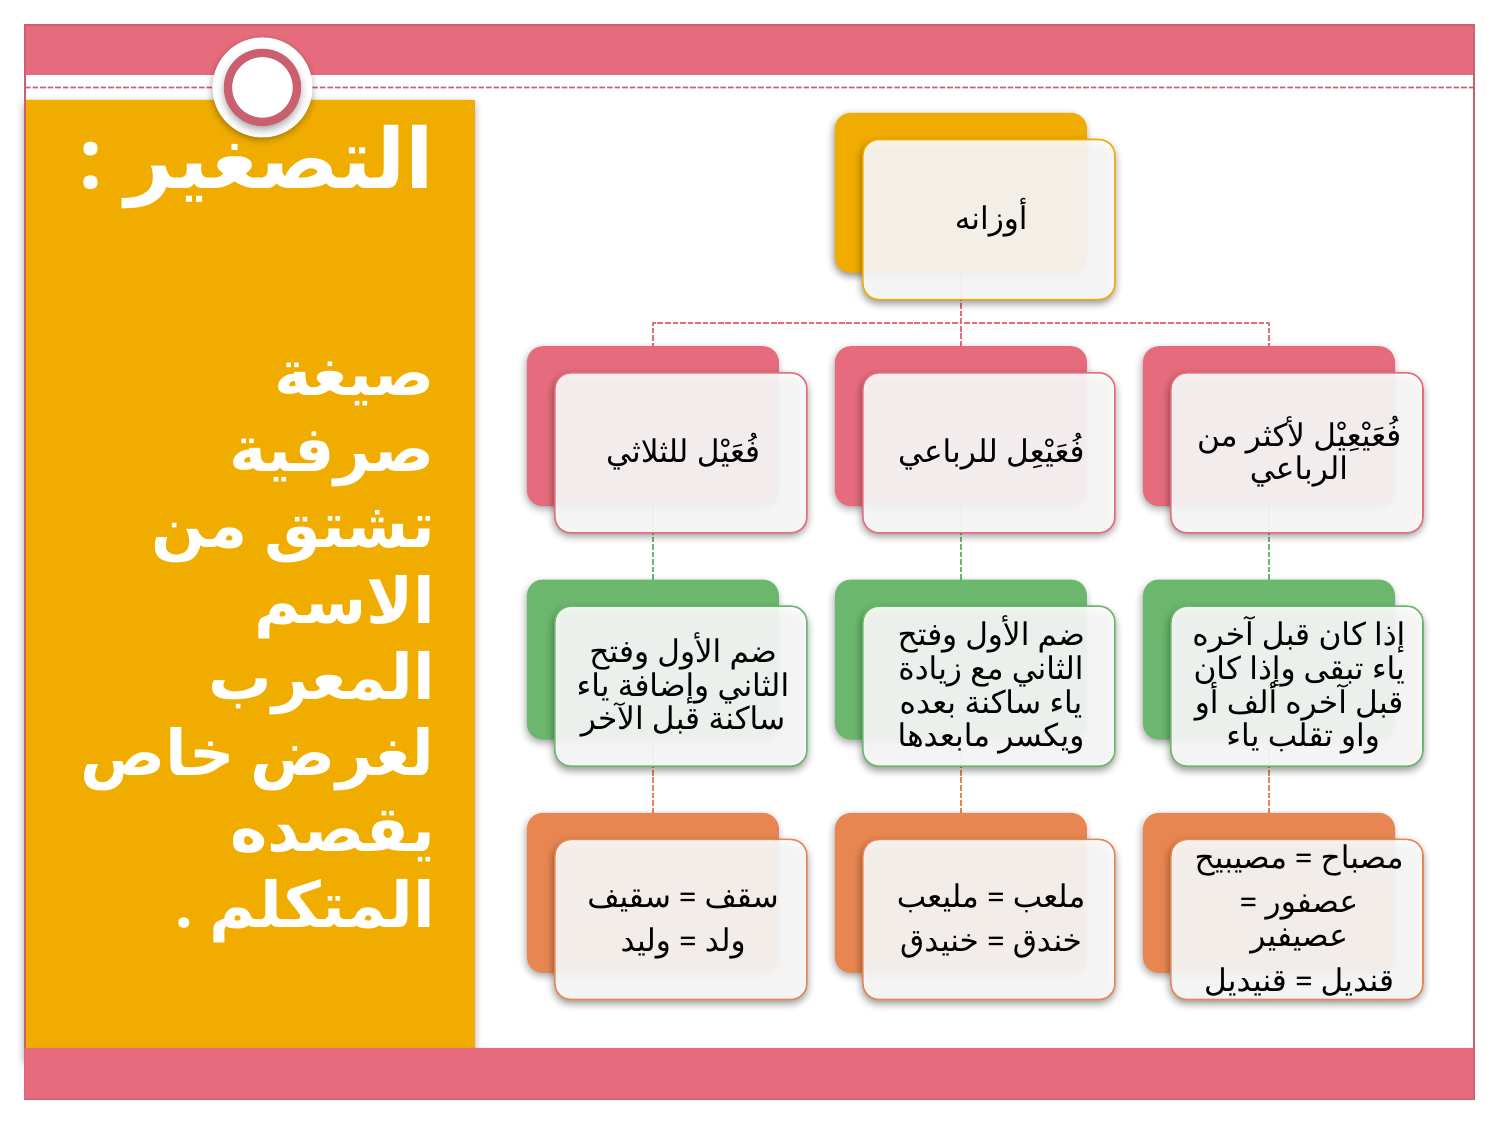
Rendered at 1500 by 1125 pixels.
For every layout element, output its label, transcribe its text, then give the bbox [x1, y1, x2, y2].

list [512, 112, 1438, 1001]
list صيغة صرفية تشتق من الاسم المعرب لغرض خاص يقصده المتكلم . [62, 324, 450, 1005]
title التصغير : [62, 149, 450, 313]
